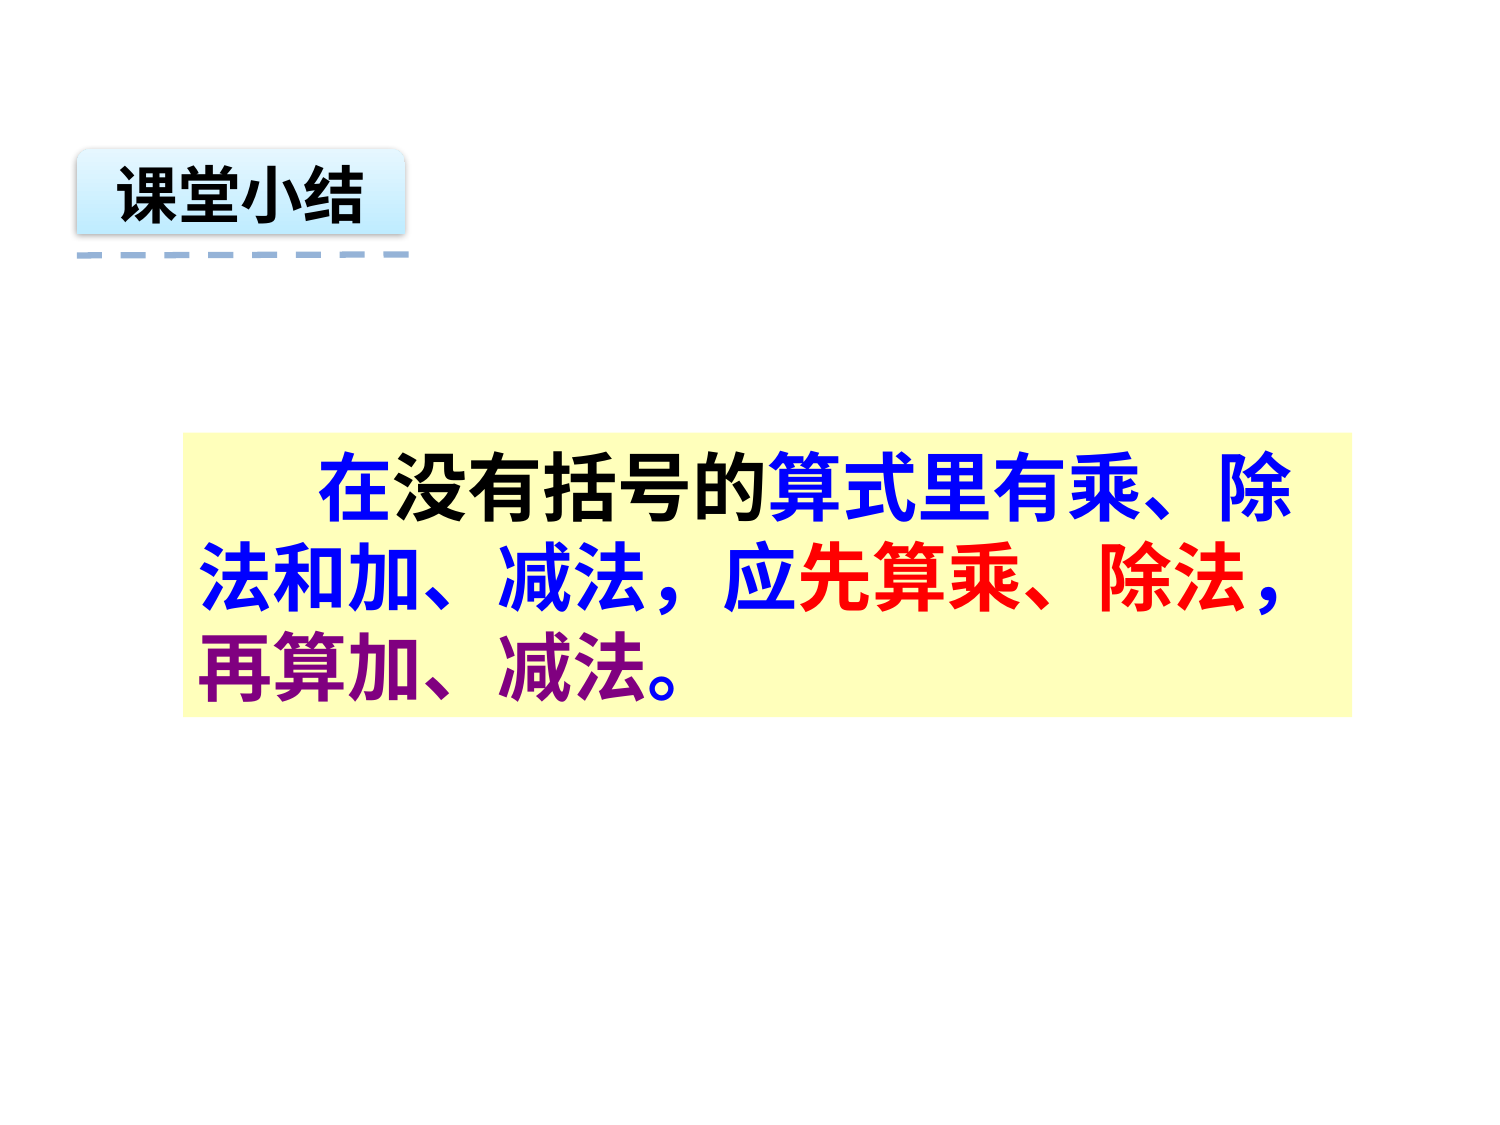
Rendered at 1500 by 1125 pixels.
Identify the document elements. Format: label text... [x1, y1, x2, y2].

text_box 在没有括号的算式里有乘、除法和加、减法，应先算乘、除法，再算加、减法。 [183, 432, 1353, 718]
text_box 课堂小结 [76, 148, 406, 235]
